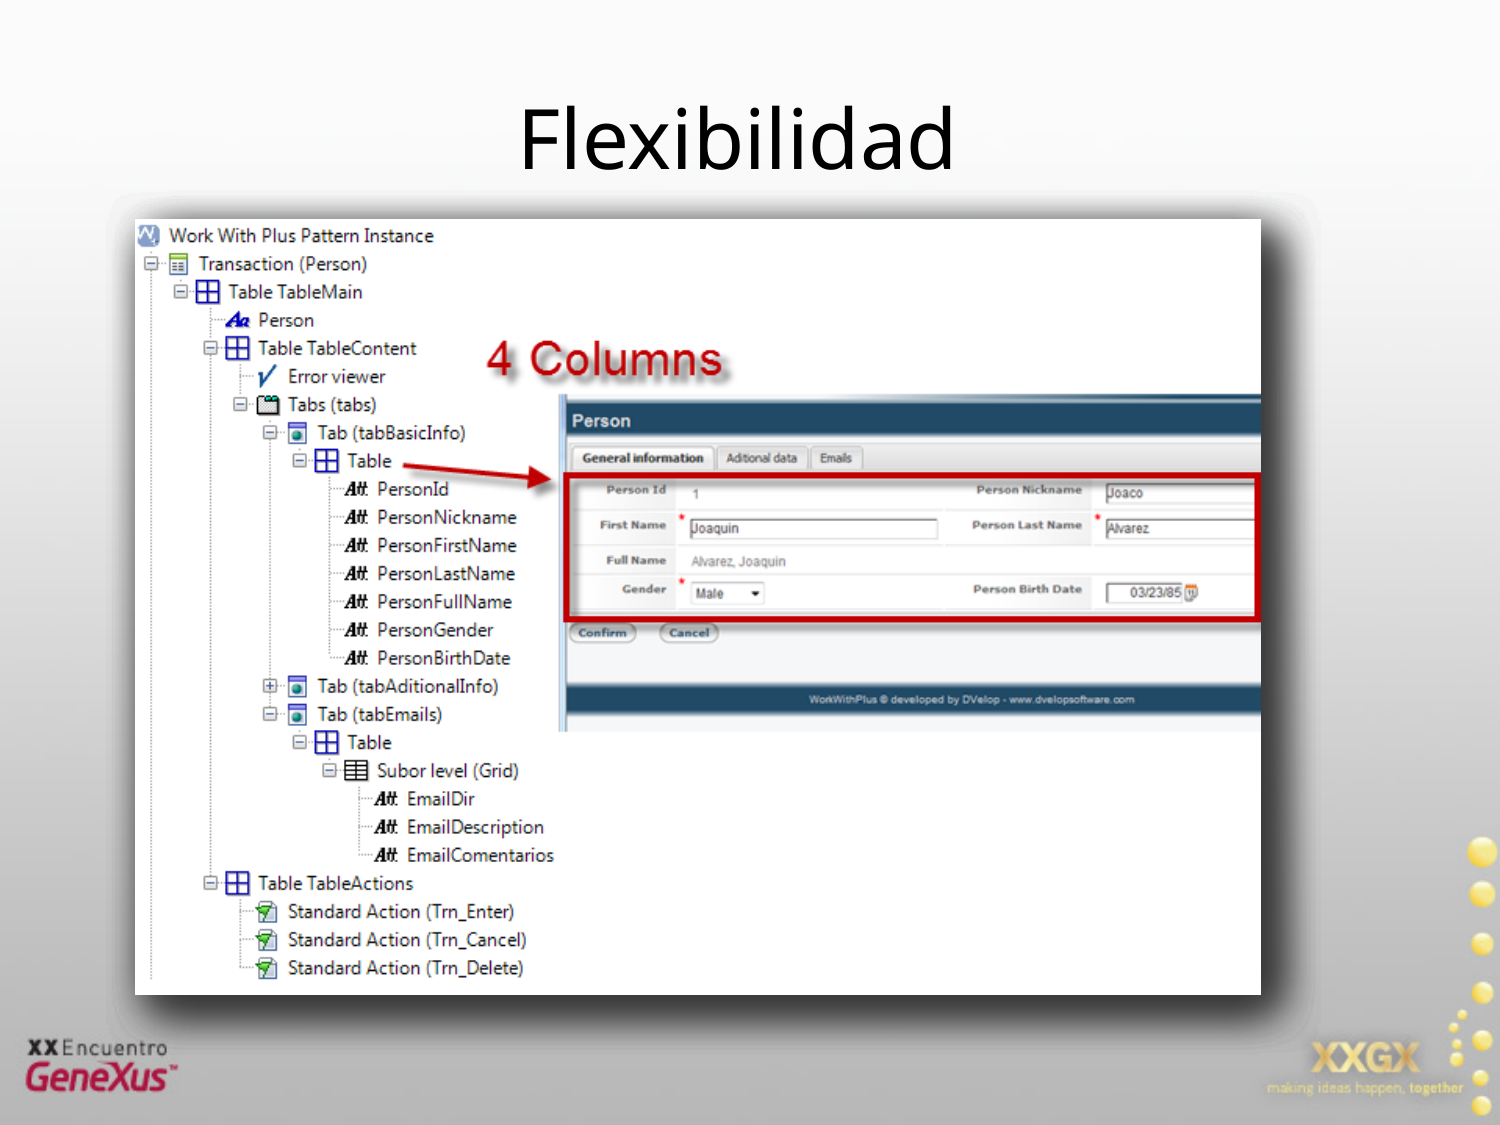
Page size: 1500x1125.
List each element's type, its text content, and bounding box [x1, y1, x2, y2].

picture [0, 0, 1500, 1125]
title Flexibilidad [64, 42, 1412, 231]
